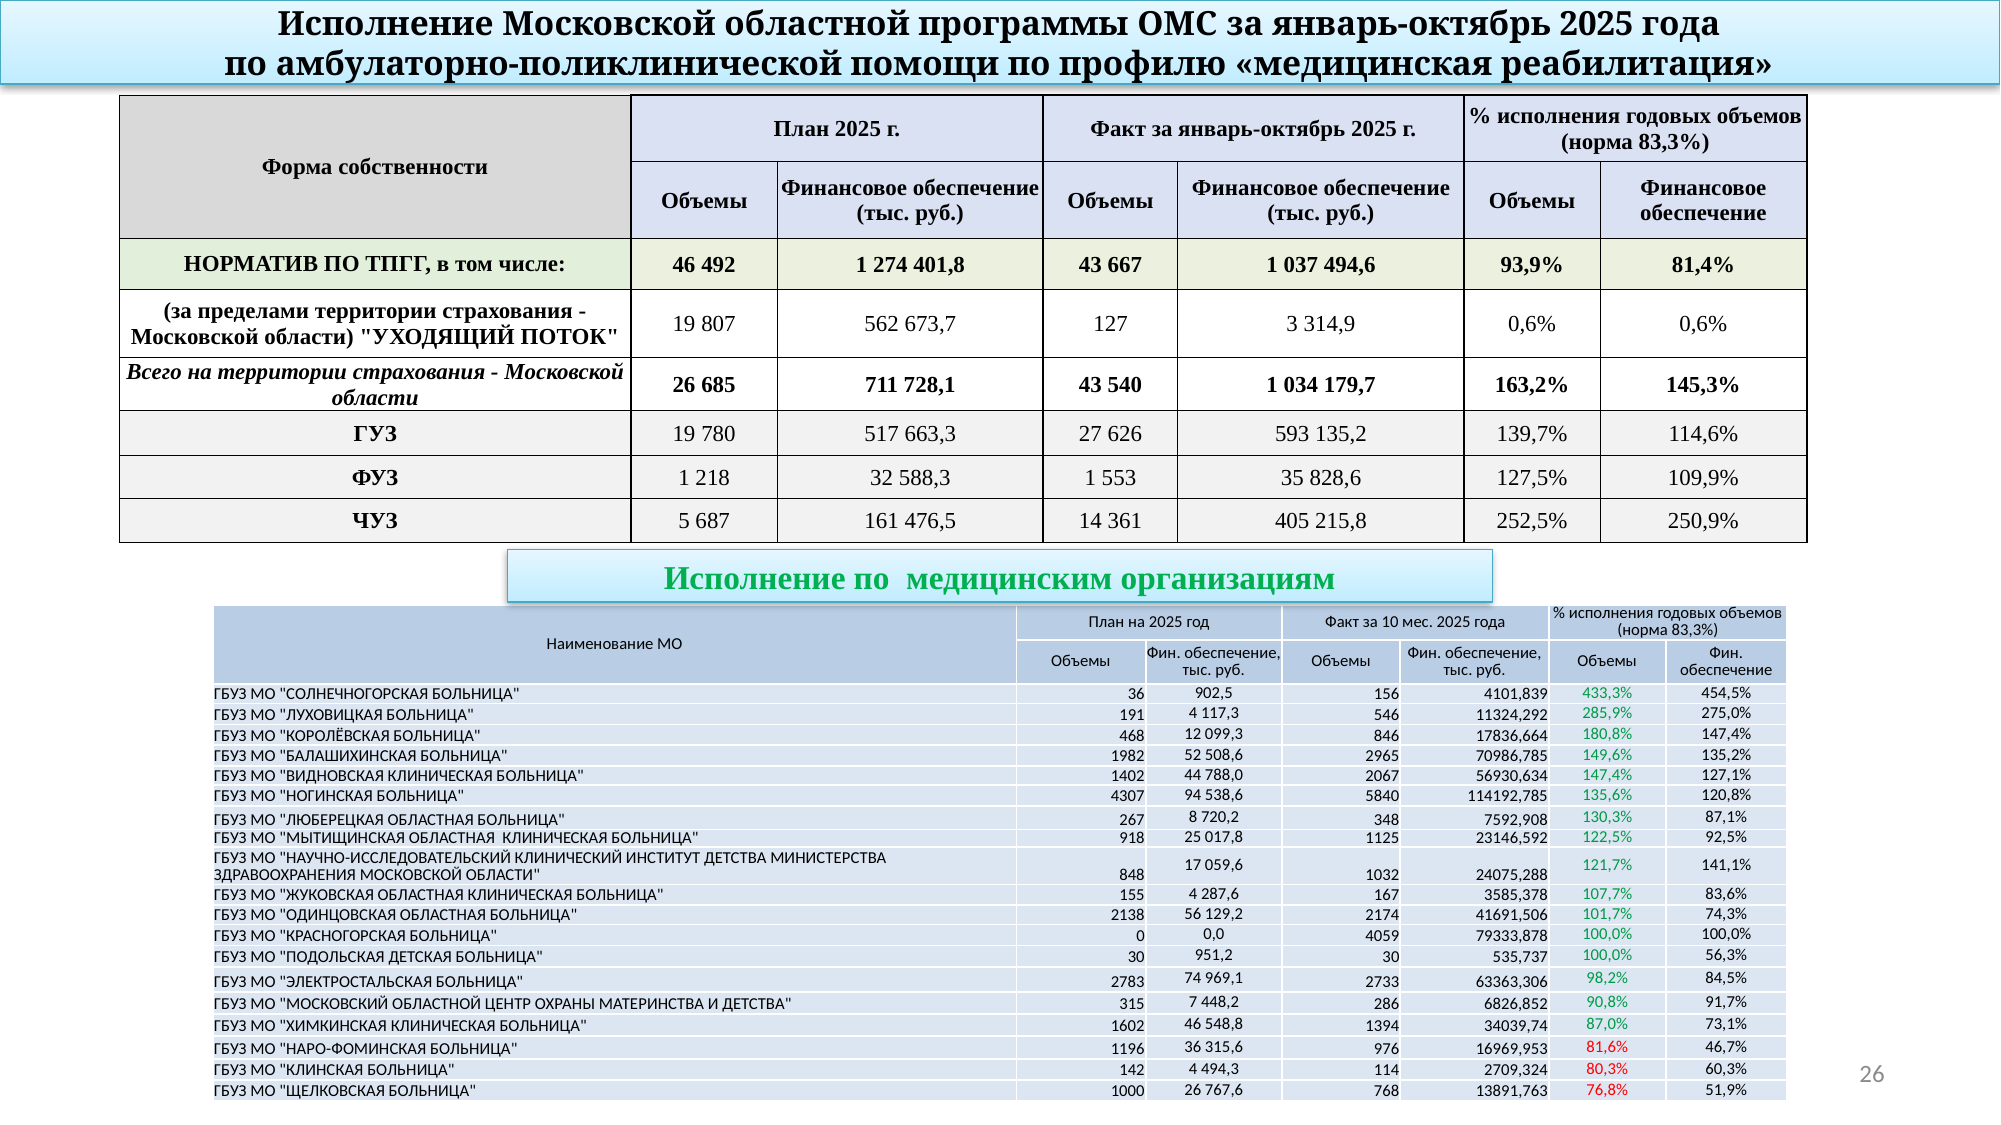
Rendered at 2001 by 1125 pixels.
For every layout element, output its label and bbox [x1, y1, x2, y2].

table_cell [1017, 925, 1145, 945]
table_cell [1550, 704, 1665, 724]
table_cell [1017, 885, 1145, 904]
table_cell [1550, 946, 1665, 966]
table_cell [1667, 830, 1786, 846]
table_header [1044, 96, 1463, 161]
table_cell [1667, 848, 1786, 884]
table_header [1017, 606, 1281, 639]
table_cell [1283, 993, 1399, 1013]
table_cell [214, 786, 1016, 805]
table_cell [632, 162, 777, 238]
table_cell [632, 239, 777, 289]
table_cell [1601, 358, 1806, 410]
table_cell [214, 906, 1016, 924]
table_cell [214, 1015, 1016, 1035]
table_cell [1178, 358, 1463, 410]
table_cell [1401, 906, 1548, 924]
table_cell [214, 1081, 1016, 1100]
table_cell [1283, 1037, 1399, 1058]
table_cell [1017, 968, 1145, 991]
table_cell [1283, 1081, 1399, 1100]
table_cell [632, 499, 777, 542]
table_cell [1401, 848, 1548, 884]
table_cell [1147, 786, 1281, 805]
table_cell [1550, 725, 1665, 744]
table_cell [1017, 767, 1145, 784]
table_cell [1178, 162, 1463, 238]
table_cell [1283, 807, 1399, 829]
table_cell [778, 499, 1042, 542]
table_cell [1147, 725, 1281, 744]
table_cell [1550, 1015, 1665, 1035]
table_cell [1147, 746, 1281, 765]
table_cell [1283, 786, 1399, 805]
table_cell [1601, 456, 1806, 498]
table_header [120, 96, 630, 238]
table_cell [1147, 641, 1281, 683]
table_cell [214, 946, 1016, 966]
table_cell [1044, 162, 1177, 238]
table_cell [1147, 1037, 1281, 1058]
table_cell [1550, 925, 1665, 945]
table_cell [1283, 685, 1399, 703]
table_cell [120, 290, 630, 357]
table_cell [1147, 993, 1281, 1013]
table_cell [1147, 807, 1281, 829]
table_cell [1601, 239, 1806, 289]
table_cell [1283, 925, 1399, 945]
table_cell [1401, 685, 1548, 703]
table_cell [214, 746, 1016, 765]
table_cell [1601, 499, 1806, 542]
text_box [507, 549, 1493, 603]
table_cell [632, 411, 777, 455]
table_cell [1465, 290, 1600, 357]
table_cell [1147, 906, 1281, 924]
table_cell [1401, 968, 1548, 991]
table_cell [214, 1060, 1016, 1079]
table_cell [1667, 1015, 1786, 1035]
table_cell [1147, 946, 1281, 966]
table_cell [1017, 1060, 1145, 1079]
table_cell [214, 830, 1016, 846]
table_cell [1147, 968, 1281, 991]
table_cell [778, 411, 1042, 455]
table_cell [1667, 946, 1786, 966]
table_header [1465, 96, 1806, 161]
table_cell [1601, 411, 1806, 455]
table_cell [1283, 906, 1399, 924]
table_cell [1283, 848, 1399, 884]
table_cell [1401, 807, 1548, 829]
table_cell [1401, 830, 1548, 846]
table_cell [1401, 746, 1548, 765]
table_cell [214, 993, 1016, 1013]
table_cell [214, 807, 1016, 829]
table_cell [1017, 685, 1145, 703]
table_cell [1147, 1081, 1281, 1100]
table_cell [778, 358, 1042, 410]
table_cell [1401, 704, 1548, 724]
table_cell [1017, 993, 1145, 1013]
table_cell [1147, 704, 1281, 724]
table_cell [1667, 704, 1786, 724]
table_cell [1044, 358, 1177, 410]
table_cell [1465, 456, 1600, 498]
table_cell [1147, 685, 1281, 703]
table_cell [214, 685, 1016, 703]
table_cell [1283, 968, 1399, 991]
table_cell [214, 767, 1016, 784]
table_cell [1550, 885, 1665, 904]
table_cell [1178, 499, 1463, 542]
table_cell [120, 239, 630, 289]
table_cell [1465, 358, 1600, 410]
table_cell [214, 885, 1016, 904]
table_cell [1147, 925, 1281, 945]
table_cell [1465, 499, 1600, 542]
table_cell [1147, 848, 1281, 884]
table_cell [214, 725, 1016, 744]
table_cell [1044, 499, 1177, 542]
table_cell [1401, 1015, 1548, 1035]
table_cell [1550, 830, 1665, 846]
table_cell [1667, 725, 1786, 744]
table_header [1283, 606, 1548, 639]
table_cell [1667, 1060, 1786, 1079]
table_cell [1550, 968, 1665, 991]
table_cell [1147, 1060, 1281, 1079]
table_cell [1667, 685, 1786, 703]
table_cell [1550, 993, 1665, 1013]
table_cell [214, 968, 1016, 991]
table_cell [1465, 162, 1600, 238]
table_cell [1283, 746, 1399, 765]
table_cell [632, 358, 777, 410]
table_cell [1017, 725, 1145, 744]
table_cell [1550, 641, 1665, 683]
table_cell [778, 290, 1042, 357]
table_cell [1017, 946, 1145, 966]
table_cell [1017, 1037, 1145, 1058]
table_cell [1667, 885, 1786, 904]
table_cell [214, 925, 1016, 945]
table_cell [1283, 1015, 1399, 1035]
table_cell [1017, 830, 1145, 846]
table_cell [1550, 1081, 1665, 1100]
table_cell [778, 239, 1042, 289]
table_cell [1401, 946, 1548, 966]
table_cell [1550, 807, 1665, 829]
table_cell [632, 456, 777, 498]
table_cell [1401, 786, 1548, 805]
table_cell [1401, 885, 1548, 904]
table_cell [1017, 1081, 1145, 1100]
table_cell [1601, 290, 1806, 357]
table_cell [1017, 641, 1145, 683]
table_cell [1550, 848, 1665, 884]
table_cell [1667, 641, 1786, 683]
table_cell [1283, 830, 1399, 846]
table_cell [214, 848, 1016, 884]
table_cell [1401, 993, 1548, 1013]
table_cell [1550, 746, 1665, 765]
table_cell [1178, 411, 1463, 455]
table_cell [1147, 830, 1281, 846]
table_cell [778, 162, 1042, 238]
table_cell [120, 358, 630, 410]
table_header [214, 606, 1016, 683]
table_cell [1667, 906, 1786, 924]
table_cell [1401, 641, 1548, 683]
table_cell [778, 456, 1042, 498]
table_cell [1017, 746, 1145, 765]
table_cell [1550, 786, 1665, 805]
table_cell [1667, 746, 1786, 765]
table_cell [1178, 456, 1463, 498]
table_cell [1044, 456, 1177, 498]
table_cell [1465, 239, 1600, 289]
table_cell [1283, 725, 1399, 744]
table_header [1550, 606, 1786, 639]
table_cell [632, 290, 777, 357]
table_cell [1401, 1081, 1548, 1100]
table_cell [1401, 925, 1548, 945]
table_cell [214, 1037, 1016, 1058]
table_cell [1550, 906, 1665, 924]
table_cell [1667, 968, 1786, 991]
table_cell [1667, 993, 1786, 1013]
table_cell [1178, 290, 1463, 357]
table_cell [1017, 807, 1145, 829]
table_cell [1147, 1015, 1281, 1035]
table_cell [1017, 786, 1145, 805]
table_cell [1044, 290, 1177, 357]
table_cell [1550, 685, 1665, 703]
table_cell [1283, 704, 1399, 724]
table_cell [1017, 848, 1145, 884]
table_header [632, 96, 1042, 161]
table_cell [120, 411, 630, 455]
table_cell [1017, 704, 1145, 724]
table_cell [1044, 239, 1177, 289]
table_cell [1283, 641, 1399, 683]
table_cell [1017, 1015, 1145, 1035]
table_cell [1147, 767, 1281, 784]
table_cell [214, 704, 1016, 724]
table_cell [120, 456, 630, 498]
table_cell [1401, 1037, 1548, 1058]
table_cell [1601, 162, 1806, 238]
table_cell [1550, 767, 1665, 784]
title [0, 0, 2000, 85]
table_cell [1283, 1060, 1399, 1079]
table_cell [1667, 1081, 1786, 1100]
table_cell [1283, 885, 1399, 904]
table_cell [1550, 1037, 1665, 1058]
table_cell [1667, 1037, 1786, 1058]
table_cell [120, 499, 630, 542]
table_cell [1401, 725, 1548, 744]
slide_number [1433, 1042, 1900, 1103]
table_cell [1017, 906, 1145, 924]
table_cell [1401, 767, 1548, 784]
table_cell [1667, 767, 1786, 784]
table_cell [1044, 411, 1177, 455]
table_cell [1147, 885, 1281, 904]
table_cell [1550, 1060, 1665, 1079]
table_cell [1283, 767, 1399, 784]
table_cell [1465, 411, 1600, 455]
table_cell [1667, 786, 1786, 805]
table_cell [1401, 1060, 1548, 1079]
table_cell [1667, 925, 1786, 945]
table_cell [1178, 239, 1463, 289]
table_cell [1283, 946, 1399, 966]
table_cell [1667, 807, 1786, 829]
